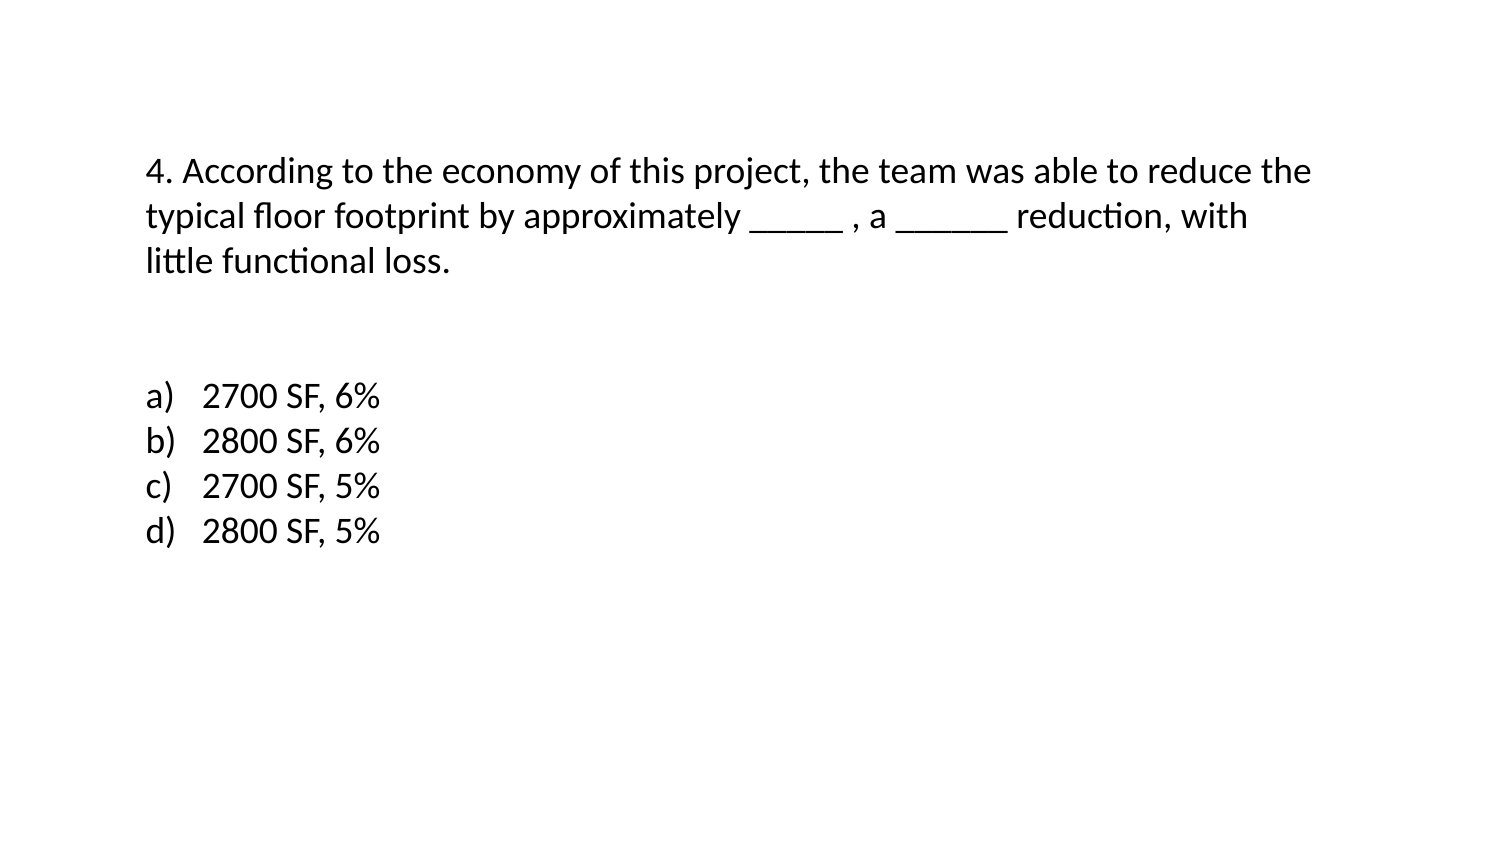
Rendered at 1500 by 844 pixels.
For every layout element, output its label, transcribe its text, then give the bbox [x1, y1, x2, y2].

text_box 4. According to the economy of this project, the team was able to reduce the typical floor footprint by approximately _____ , a ______ reduction, with little functional loss. 2700 SF, 6% 2800 SF, 6% 2700 SF, 5% 2800 SF, 5% [130, 138, 1333, 559]
